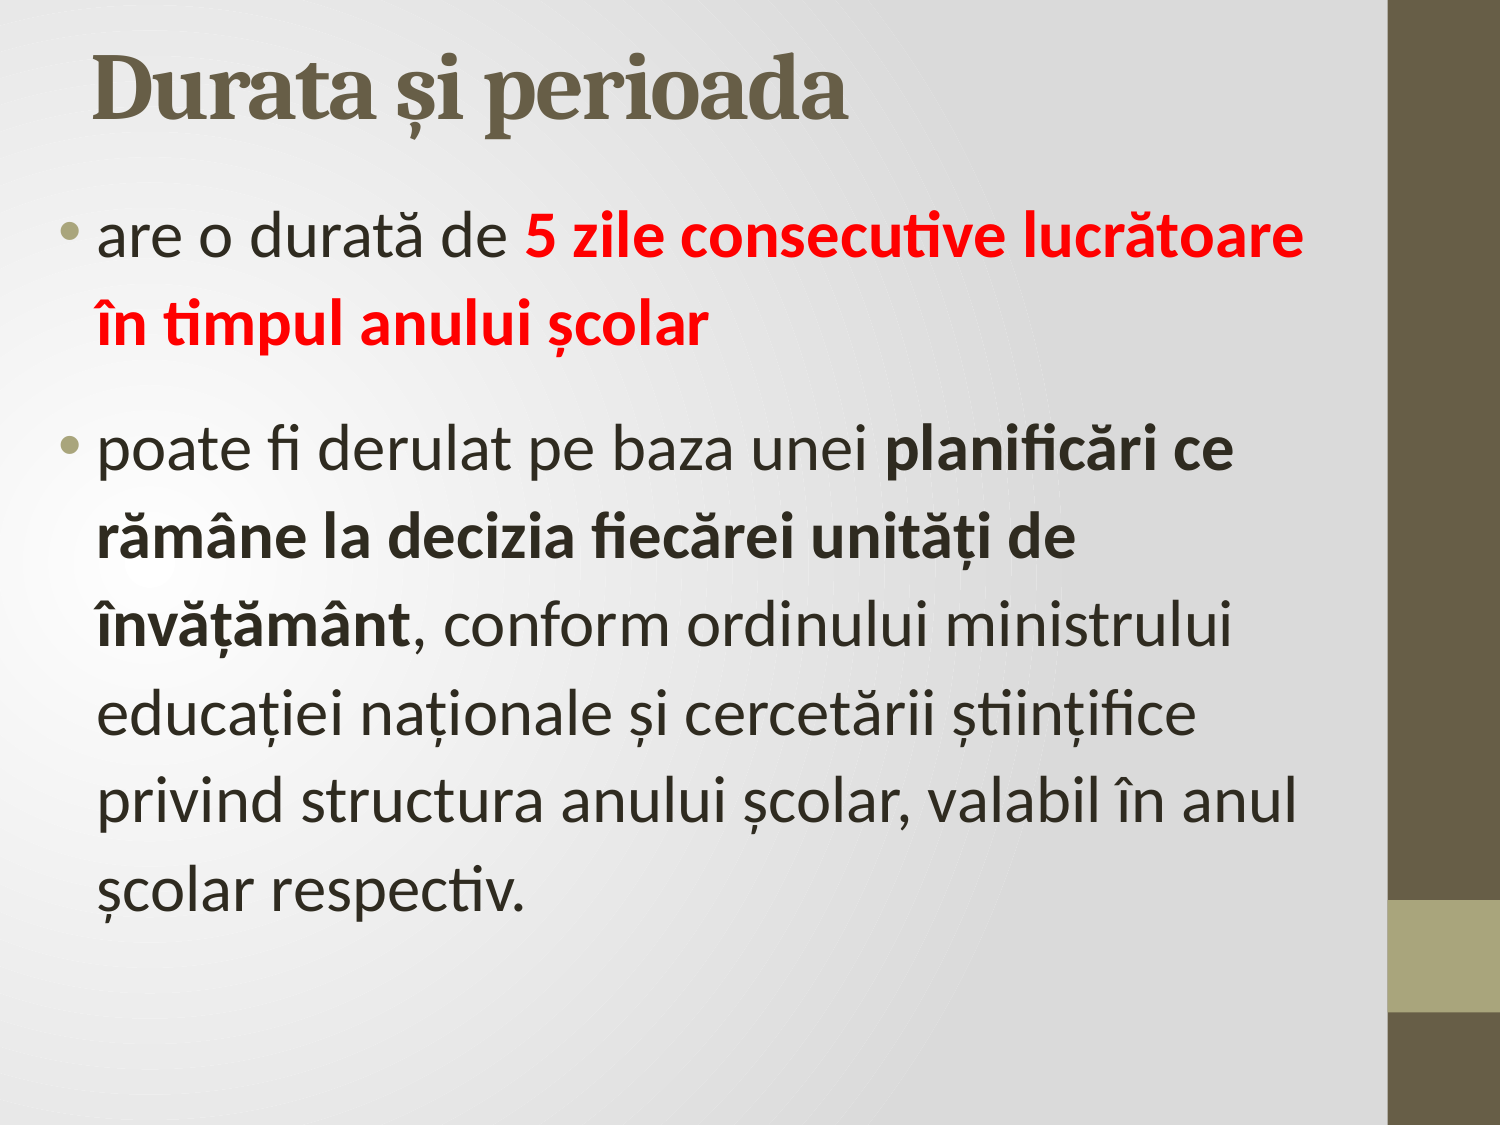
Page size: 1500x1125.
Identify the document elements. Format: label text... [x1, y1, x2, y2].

title Durata și perioada [75, 45, 1325, 174]
list are o durată de 5 zile consecutive lucrătoare în timpul anului școlar poate fi derulat pe baza unei planificări ce rămâne la decizia fiecărei unități de învățământ, conform ordinului ministrului educației naționale și cercetării științifice privind structura anului școlar, valabil în anul școlar respectiv. [24, 174, 1375, 1050]
